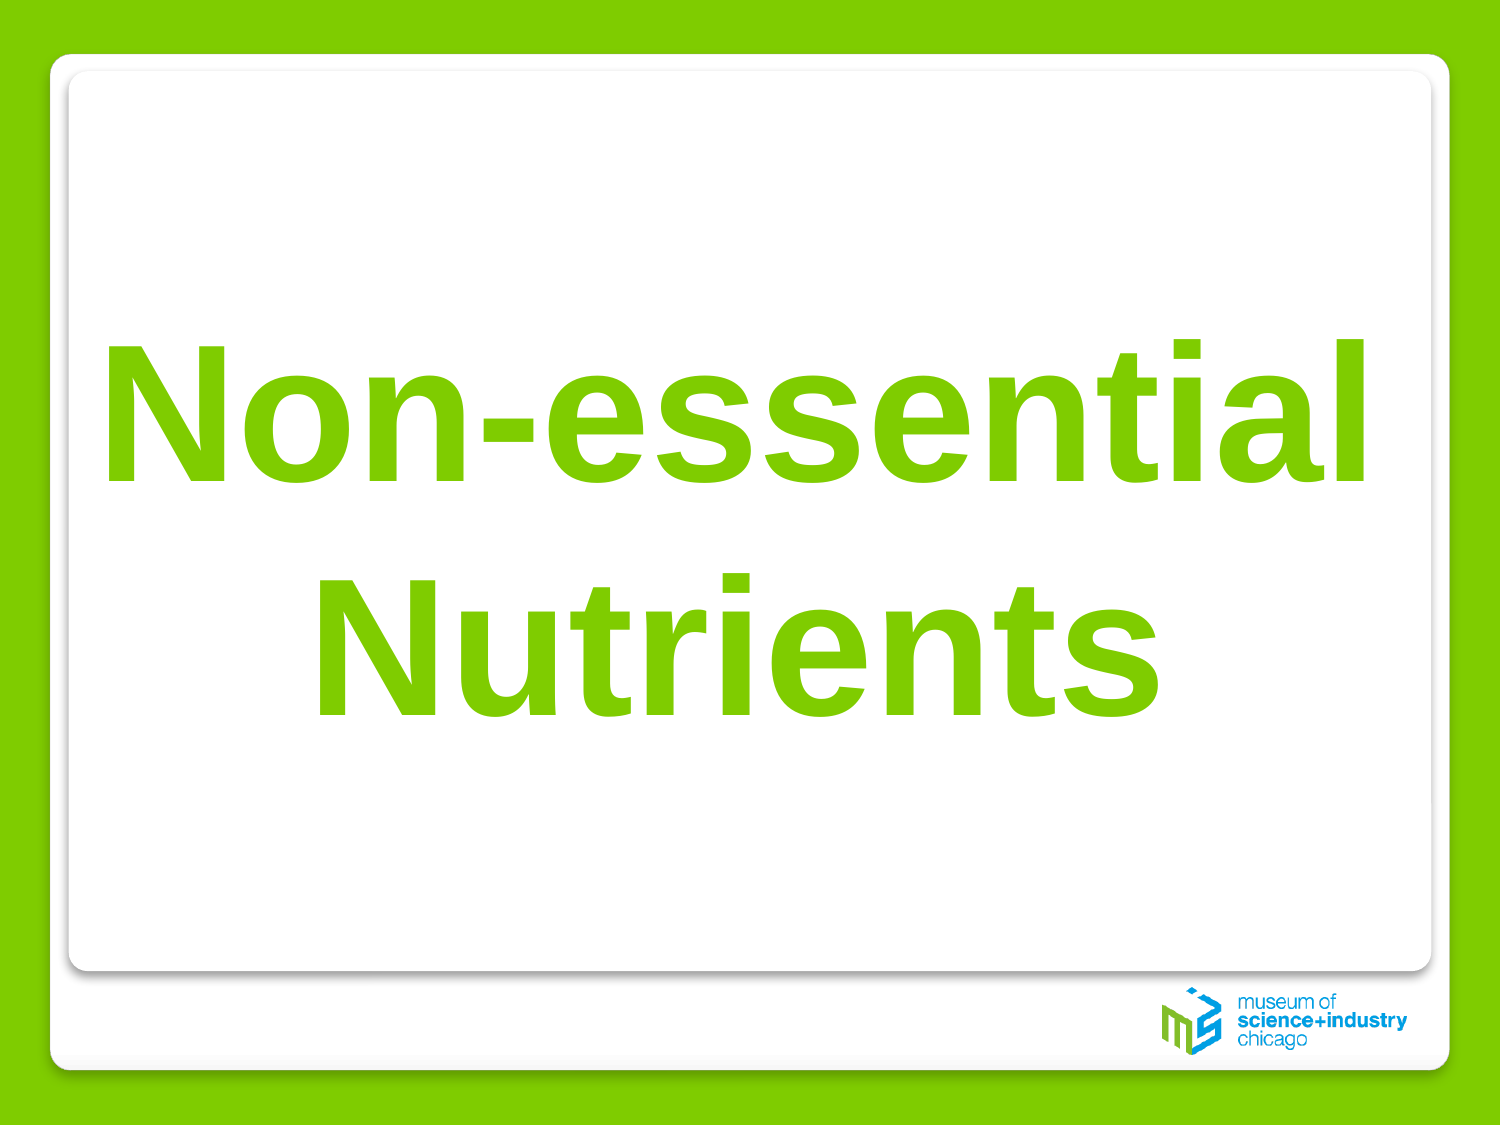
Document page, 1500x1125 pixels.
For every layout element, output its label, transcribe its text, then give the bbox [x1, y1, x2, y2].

picture [1162, 987, 1407, 1055]
title Non-essential Nutrients [0, 187, 1475, 763]
